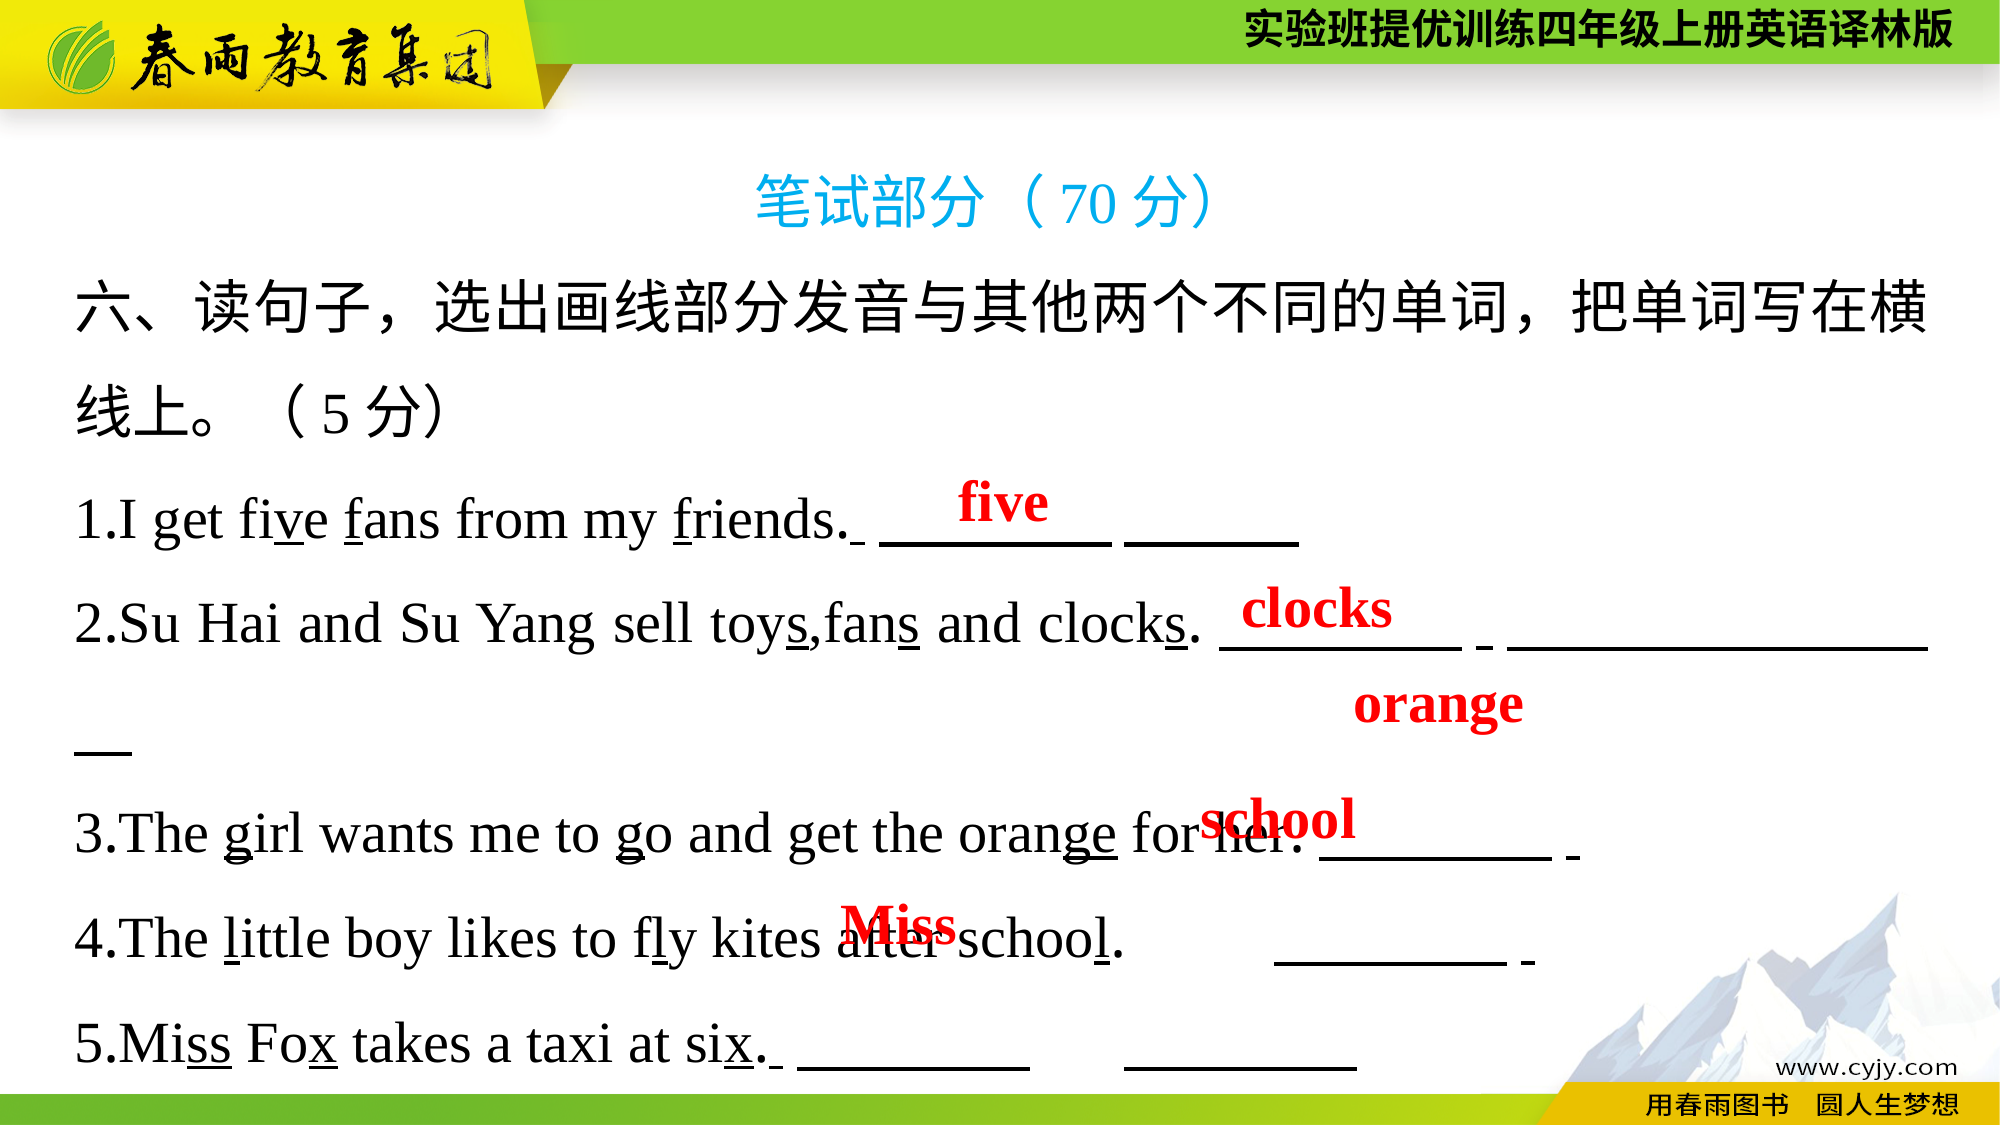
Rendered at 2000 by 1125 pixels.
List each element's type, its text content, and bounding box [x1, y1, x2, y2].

text_box school [1186, 772, 1372, 858]
text_box Miss [825, 879, 973, 964]
text_box orange [1338, 656, 1540, 742]
picture [0, 0, 2000, 1125]
text_box clocks [1226, 561, 1409, 647]
list 笔试部分（70分） 六、读句子，选出画线部分发音与其他两个不同的单词，把单词写在横线上。（5分） 1.I get five fans from my friends. 2.Su Hai and Su Yang sell toys,fans and clocks. . 3.The girl wants me to go and get the orange for her. . 4.The little boy likes to fly kites after school. . 5.Miss Fox takes a taxi at six. [59, 122, 1944, 986]
text_box five [929, 456, 1065, 541]
